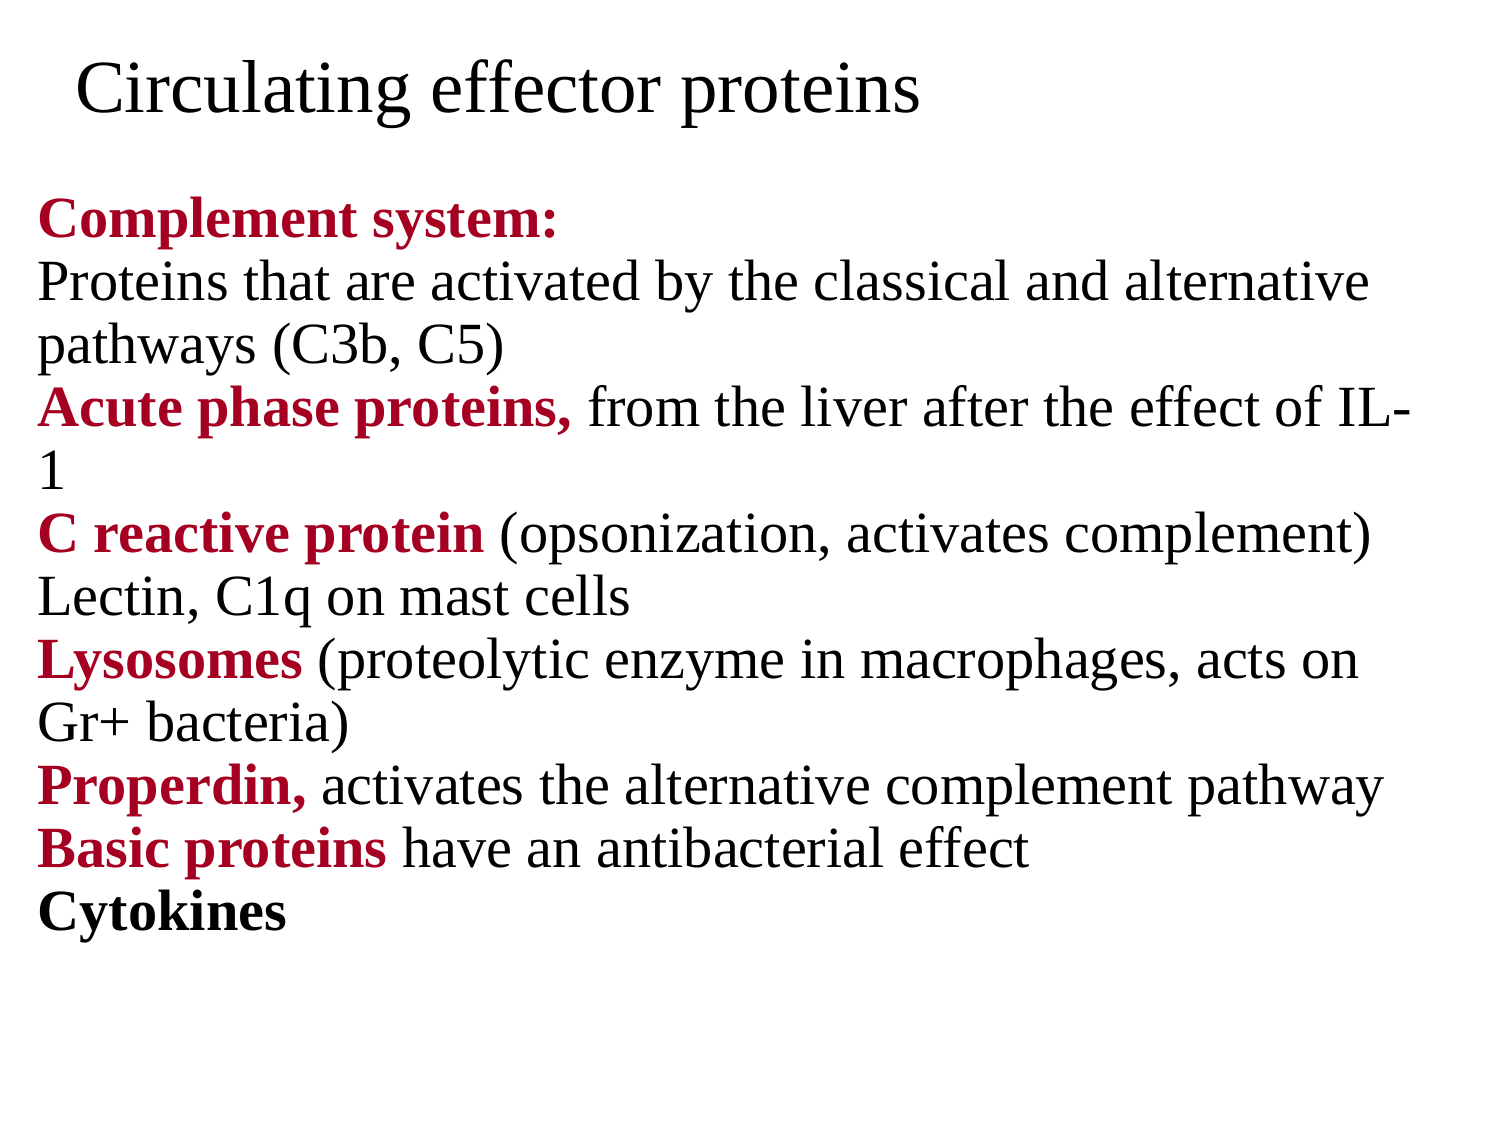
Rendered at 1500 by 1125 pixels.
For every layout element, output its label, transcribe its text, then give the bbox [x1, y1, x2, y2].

title Circulating effector proteins [75, 37, 1425, 129]
list Complement system: Proteins that are activated by the classical and alternative pathways (C3b, C5) Acute phase proteins, from the liver after the effect of IL-1 C reactive protein (opsonization, activates complement) Lectin, C1q on mast cells Lysosomes (proteolytic enzyme in macrophages, acts on Gr+ bacteria) Properdin, activates the alternative complement pathway Basic proteins have an antibacterial effect Cytokines [37, 187, 1438, 951]
